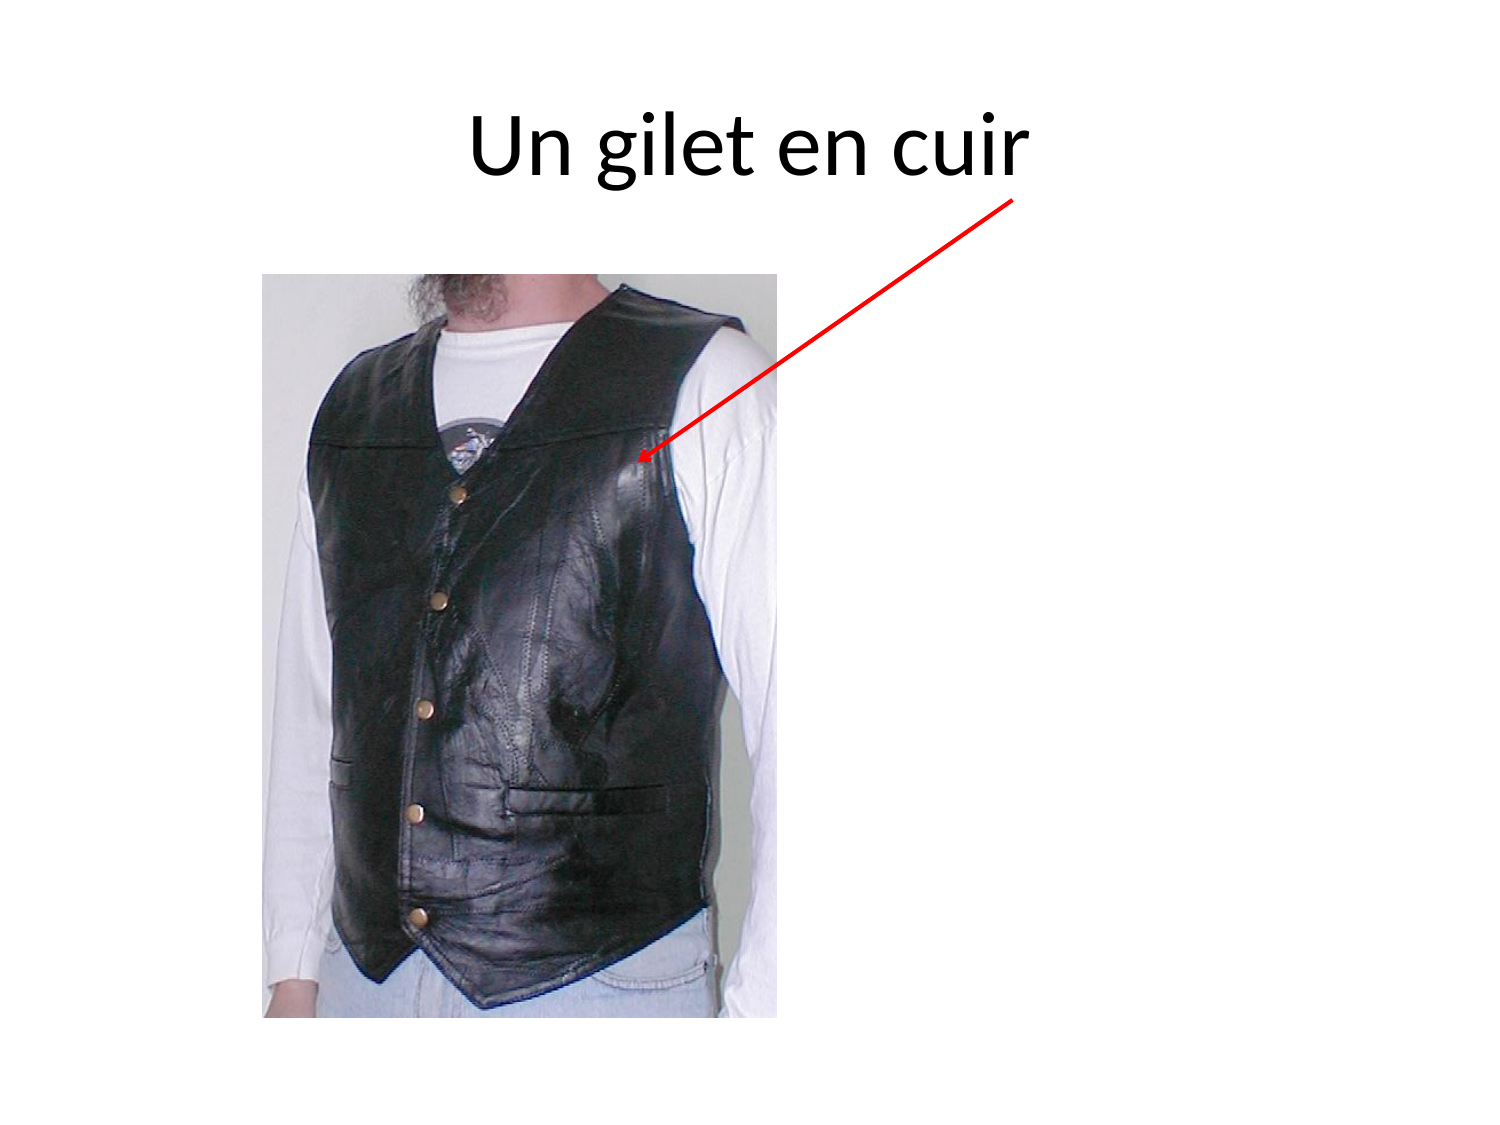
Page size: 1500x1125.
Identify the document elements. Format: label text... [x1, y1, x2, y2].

title Un gilet en cuir [75, 45, 1425, 233]
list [262, 274, 777, 1018]
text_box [637, 199, 1013, 463]
